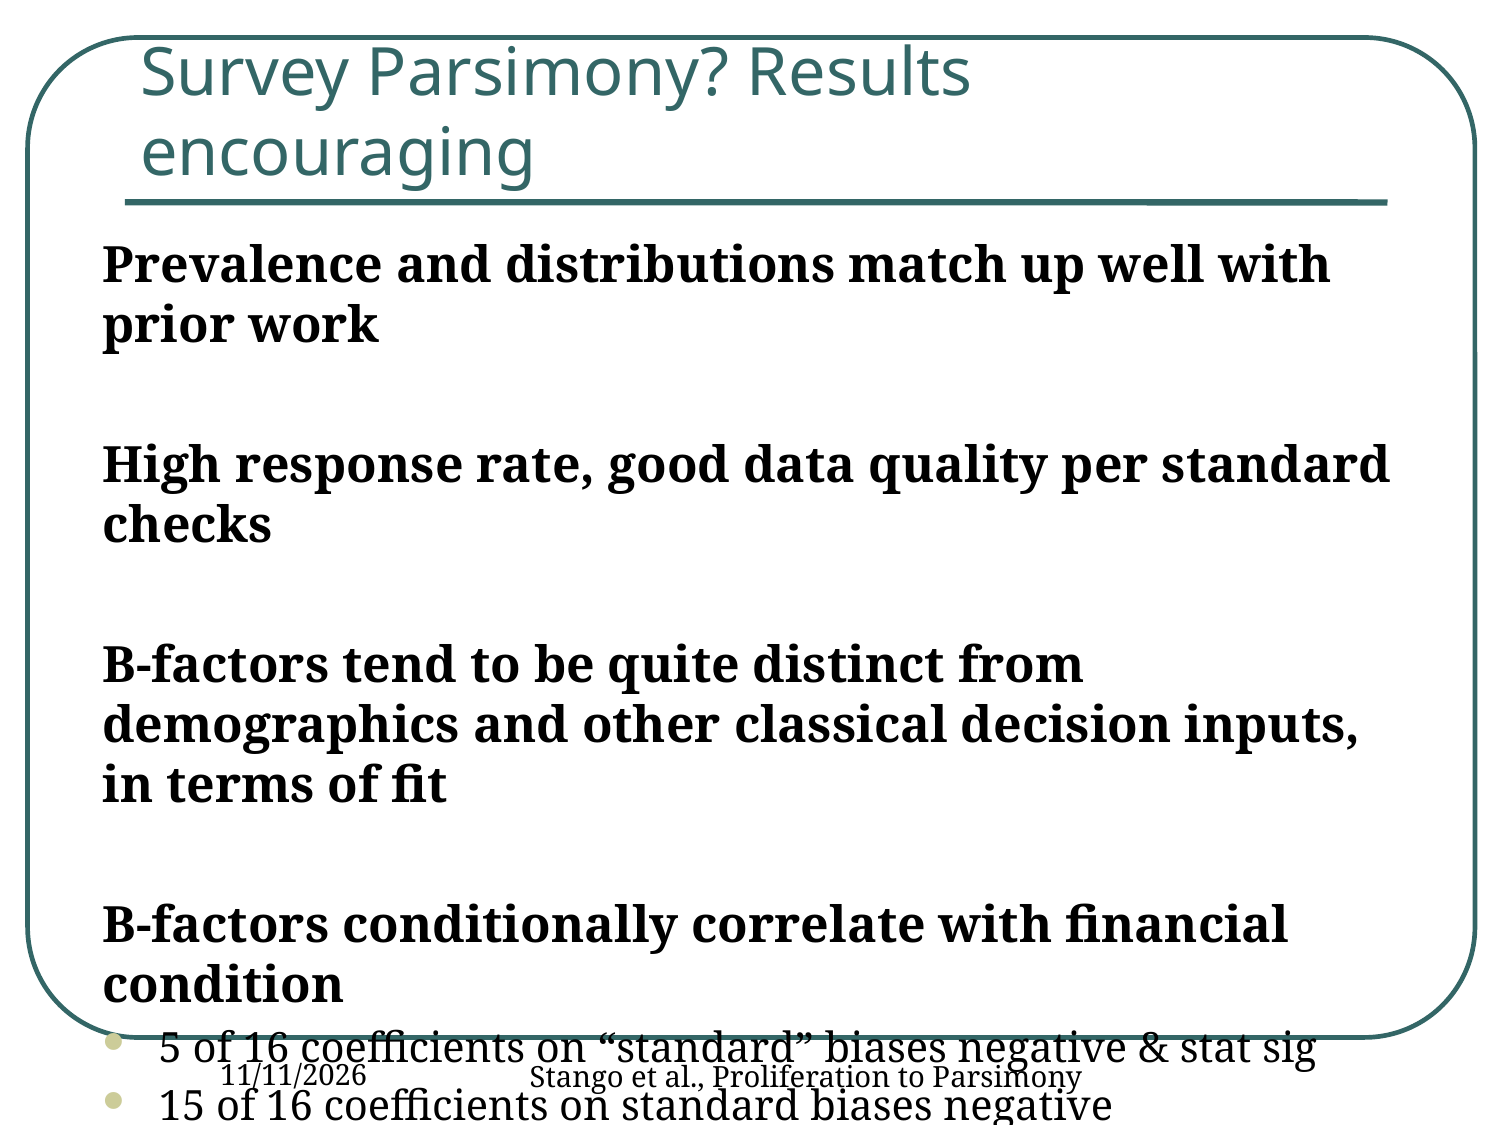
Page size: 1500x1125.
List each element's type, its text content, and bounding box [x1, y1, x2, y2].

title Survey Parsimony? Results encouraging [124, 48, 1388, 197]
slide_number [124, 1048, 463, 1124]
list Prevalence and distributions match up well with prior work High response rate, good data quality per standard checks B-factors tend to be quite distinct from demographics and other classical decision inputs, in terms of fit B-factors conditionally correlate with financial condition 5 of 16 coefficients on “standard” biases negative & stat sig 15 of 16 coefficients on standard biases negative No strong pattern on “non-standard” biases [87, 224, 1438, 1024]
footer Stango et al., Proliferation to Parsimony [512, 1050, 1101, 1125]
